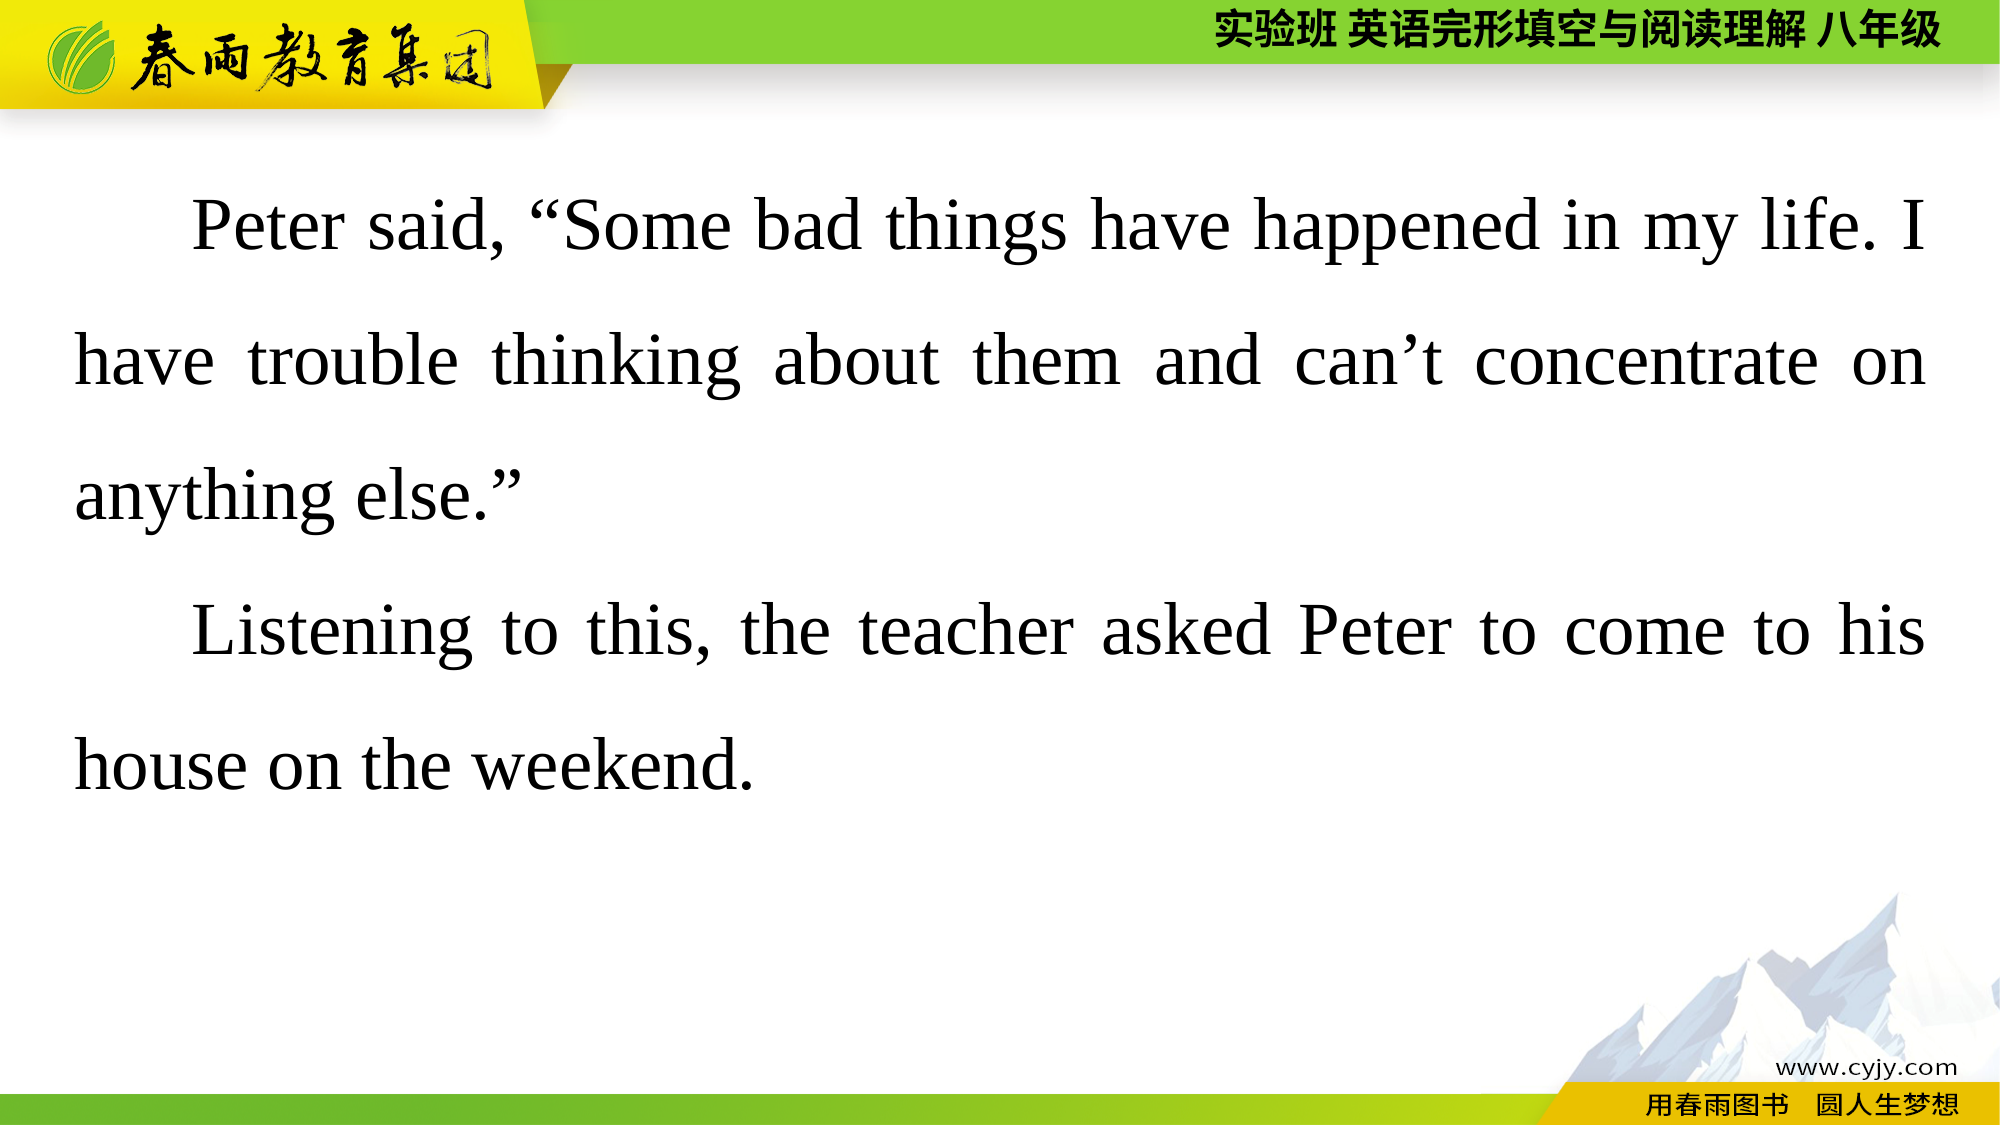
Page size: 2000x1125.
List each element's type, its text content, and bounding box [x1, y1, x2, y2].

list Peter said, “Some bad things have happened in my life. I have trouble thinking about them and can’t concentrate on anything else.” Listening to this, the teacher asked Peter to come to his house on the weekend. [59, 122, 1944, 820]
picture [0, 0, 2000, 1125]
